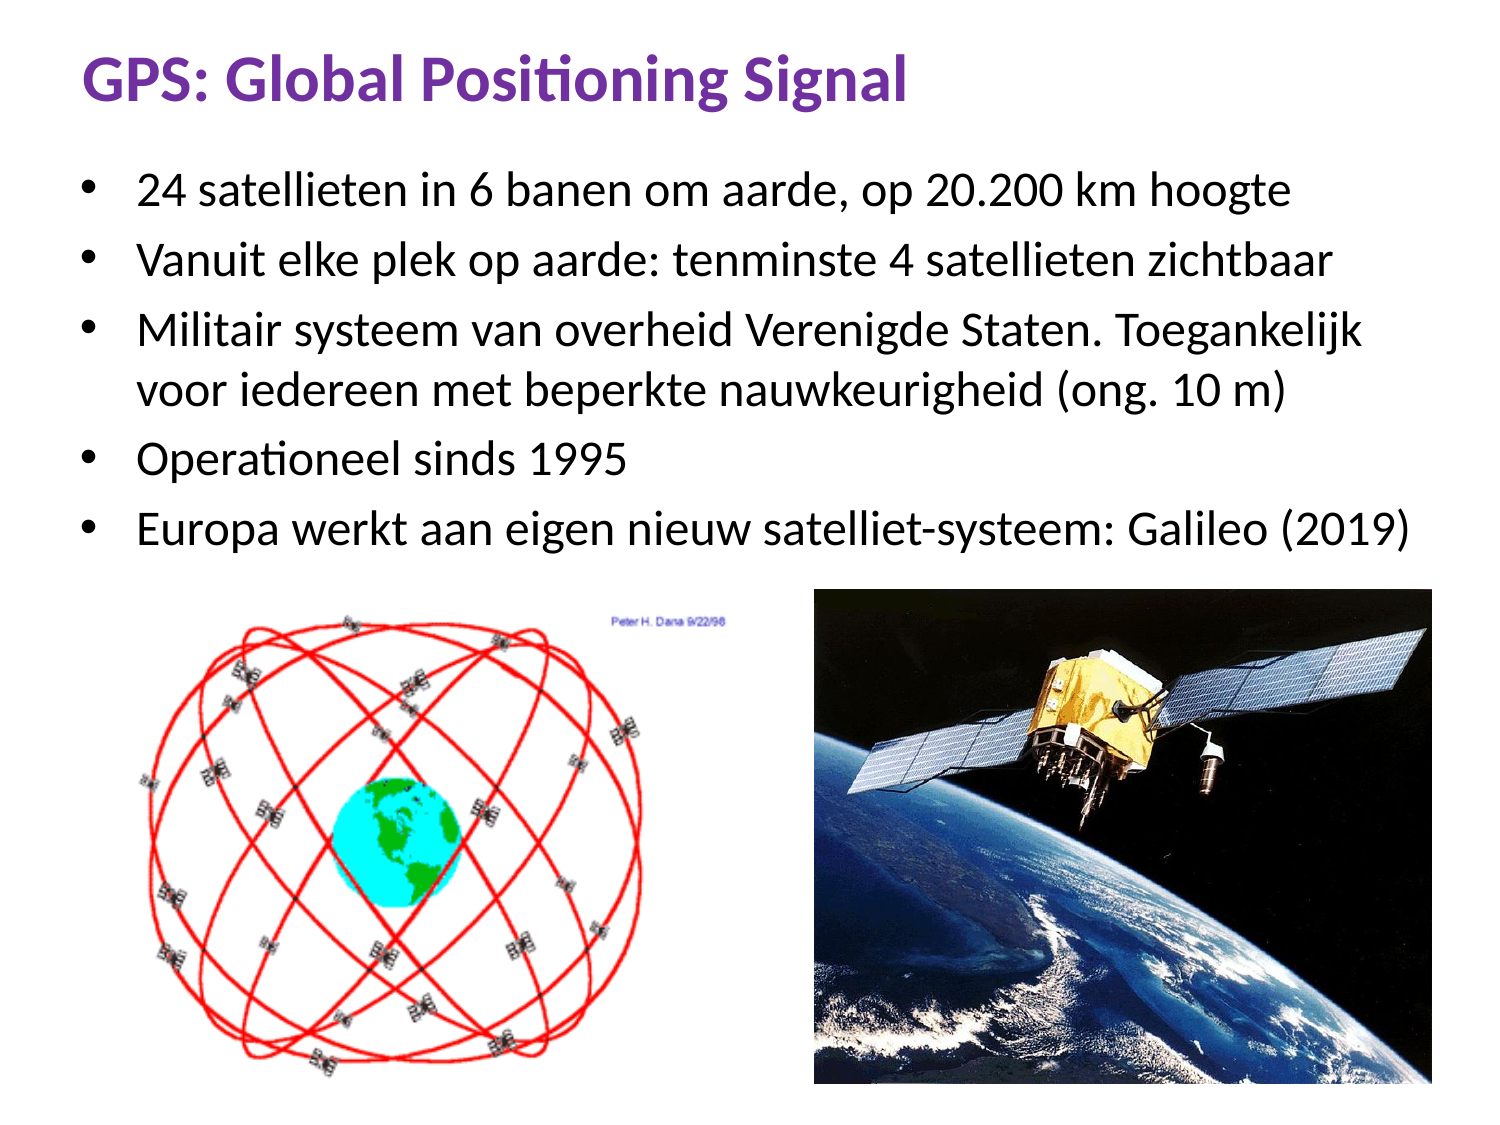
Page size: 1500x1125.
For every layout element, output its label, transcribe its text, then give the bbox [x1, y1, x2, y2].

title GPS: Global Positioning Signal [67, 26, 1466, 125]
list 24 satellieten in 6 banen om aarde, op 20.200 km hoogte Vanuit elke plek op aarde: tenminste 4 satellieten zichtbaar Militair systeem van overheid Verenigde Staten. Toegankelijk voor iedereen met beperkte nauwkeurigheid (ong. 10 m) Operationeel sinds 1995 Europa werkt aan eigen nieuw satelliet-systeem: Galileo (2019) [64, 148, 1468, 1088]
picture [814, 589, 1432, 1085]
picture [62, 610, 731, 1084]
